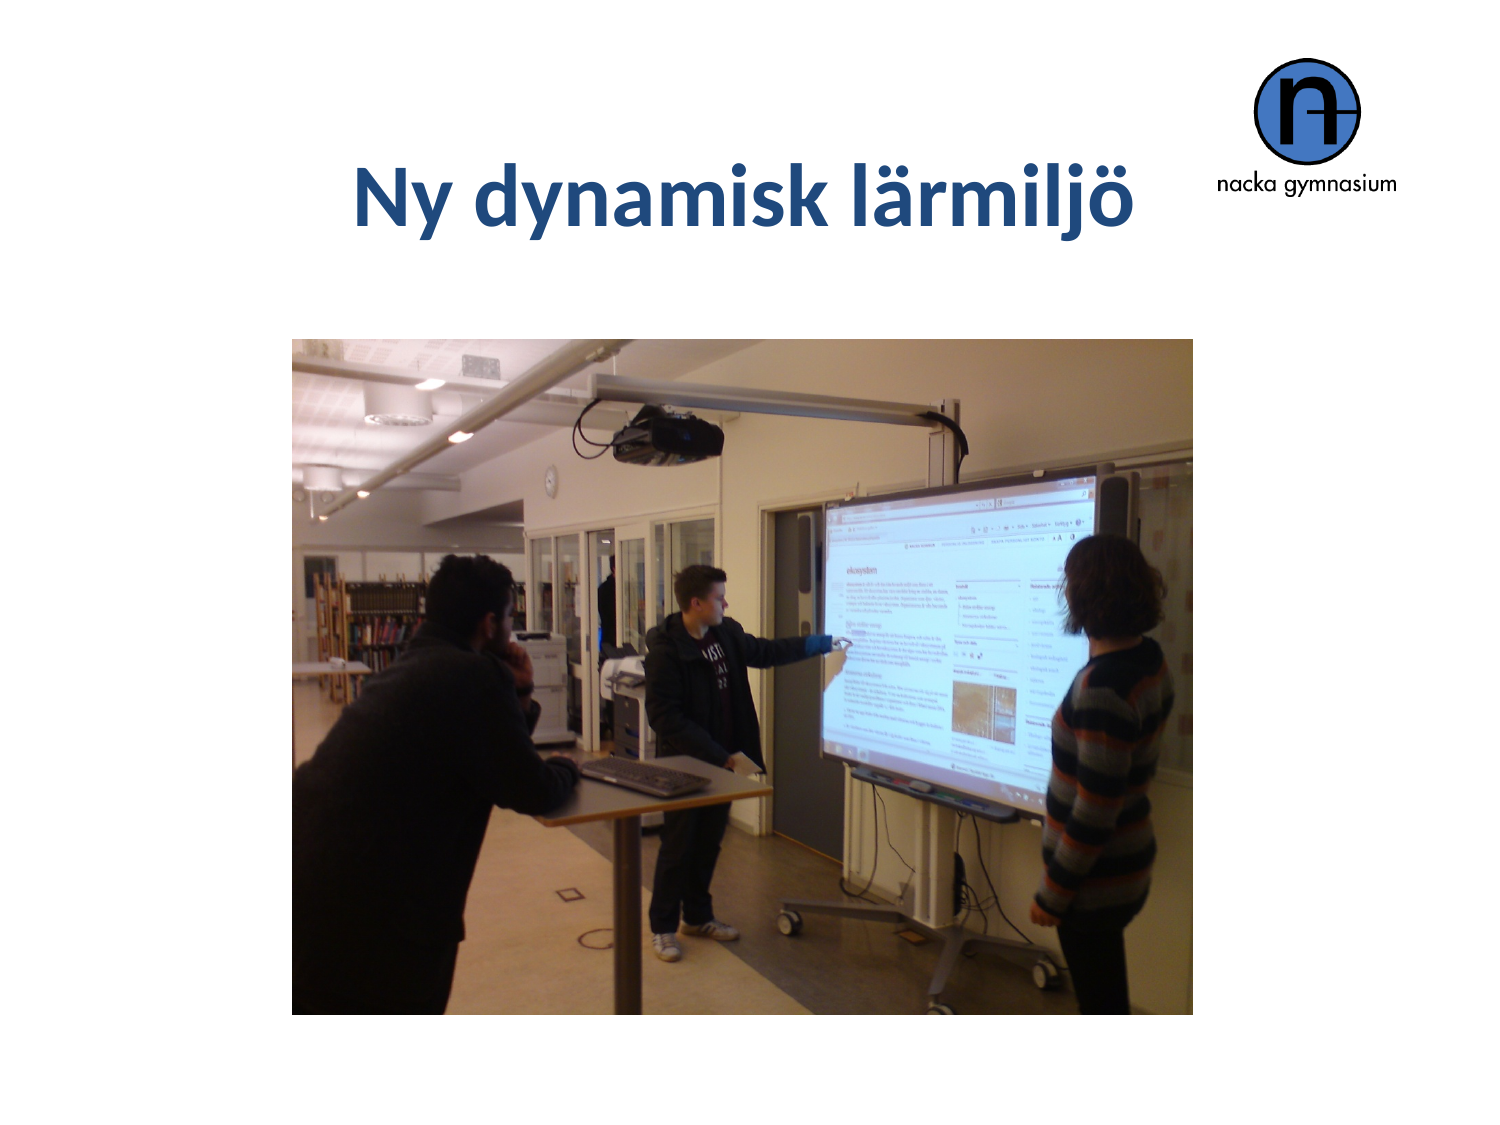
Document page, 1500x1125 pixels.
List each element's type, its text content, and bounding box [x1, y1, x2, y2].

list Ny dynamisk lärmiljö [294, 128, 1194, 317]
picture [292, 339, 1194, 1016]
picture [1218, 58, 1397, 198]
